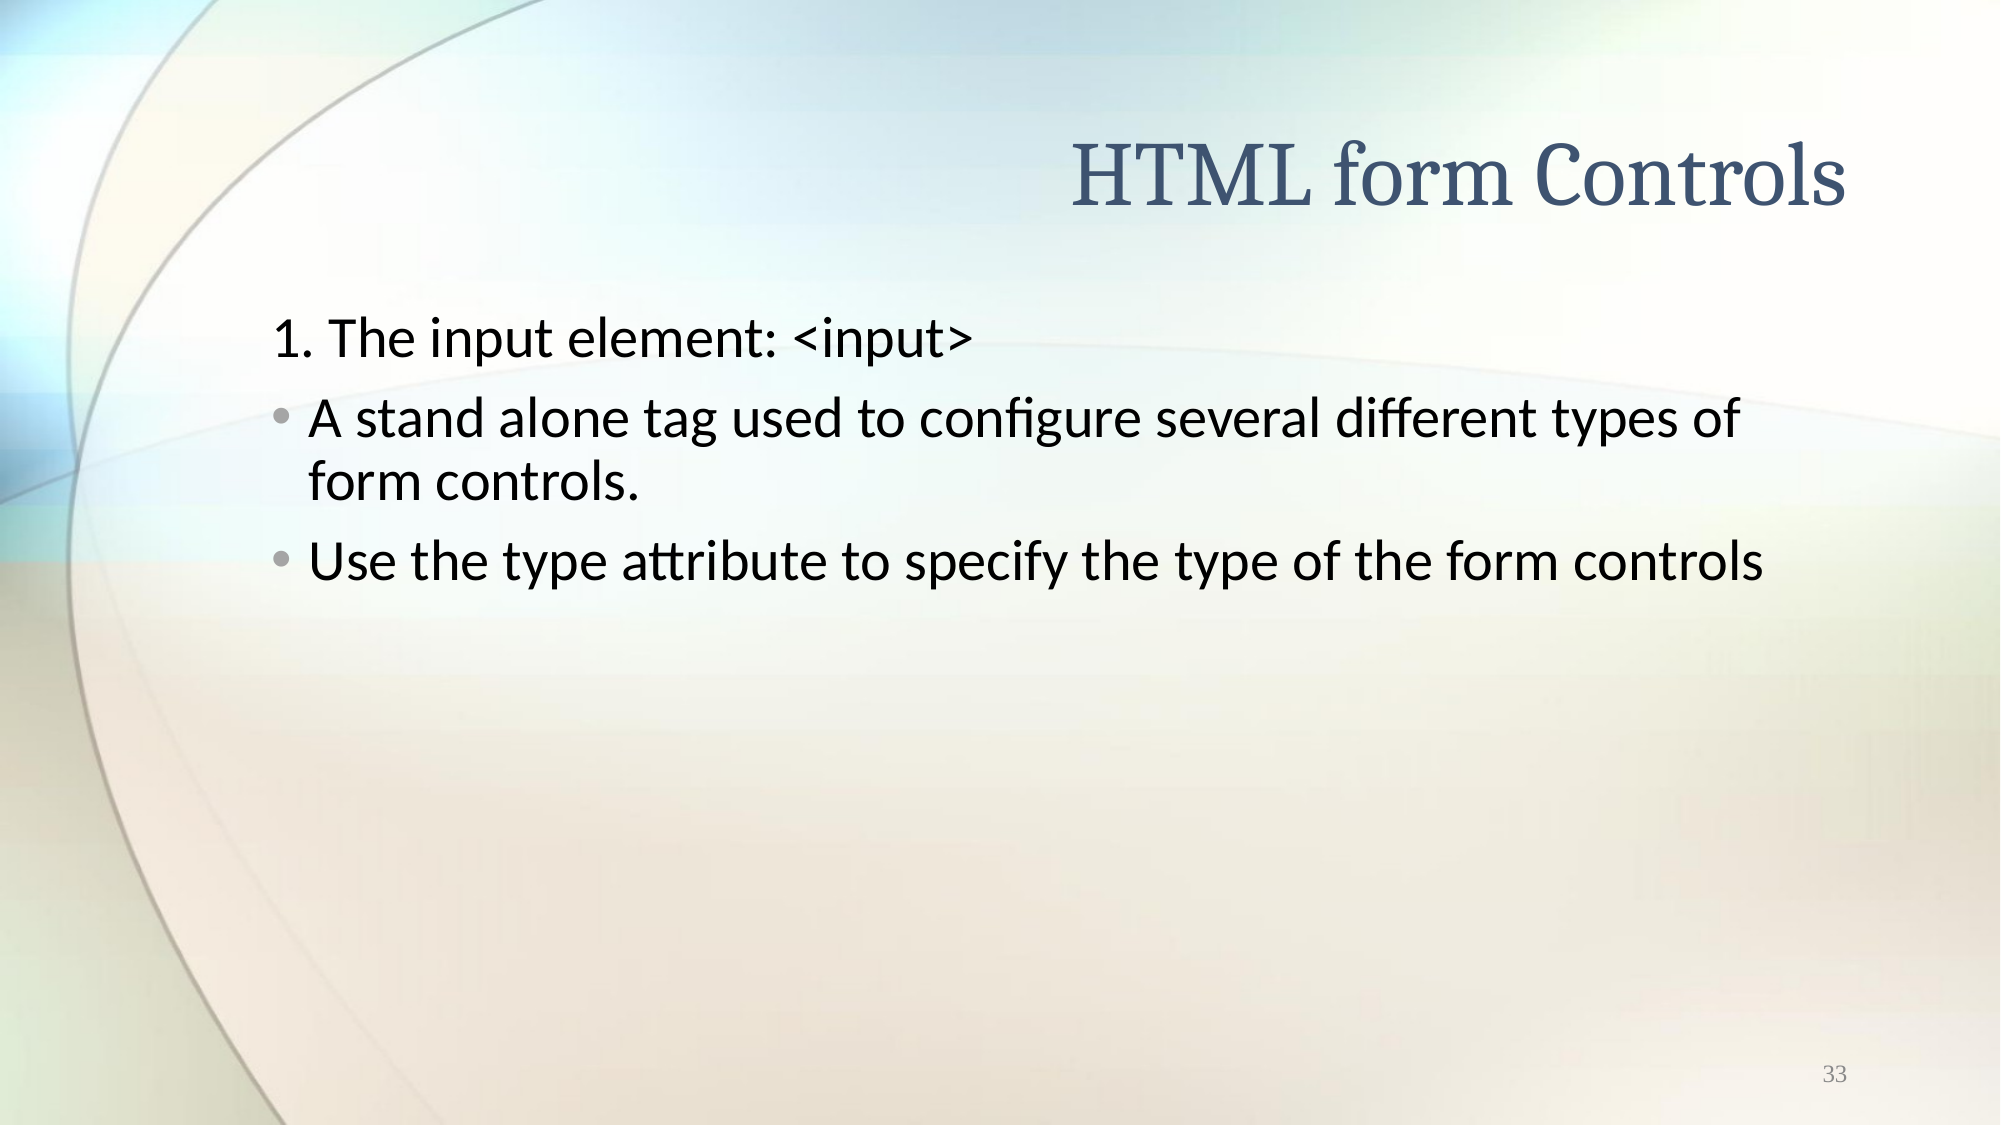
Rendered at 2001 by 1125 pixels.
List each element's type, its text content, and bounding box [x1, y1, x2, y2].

slide_number 33 [1325, 1042, 1863, 1103]
picture [0, 0, 2001, 1125]
list 1. The input element: <input> A stand alone tag used to configure several different types of form controls. Use the type attribute to specify the type of the form controls [256, 299, 1863, 1014]
title HTML form Controls [381, 59, 1863, 278]
